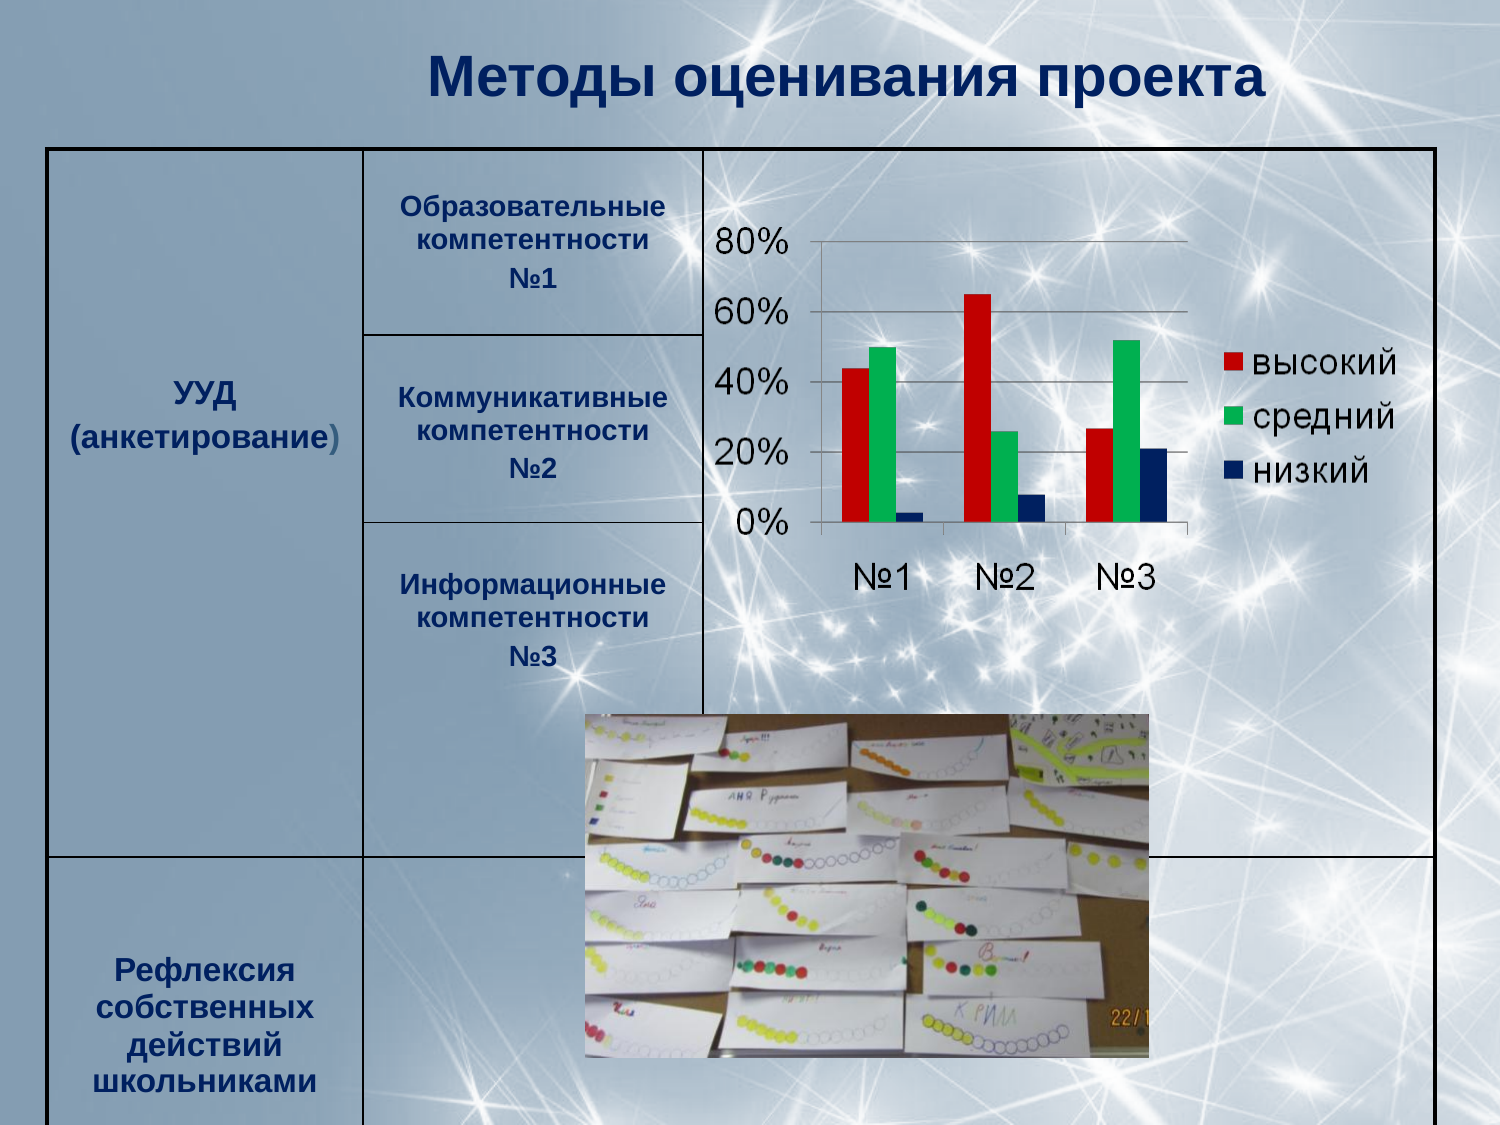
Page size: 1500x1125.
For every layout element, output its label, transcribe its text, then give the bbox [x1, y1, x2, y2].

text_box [691, 210, 1419, 622]
table_header [704, 151, 1433, 856]
table_cell [364, 858, 1433, 1125]
table_cell Информационные компетентности №3 [364, 523, 702, 856]
table_header Образовательные компетентности №1 [364, 151, 702, 334]
table_cell Коммуникативные компетентности №2 [364, 336, 686, 522]
table_header УУД (анкетирование) [49, 151, 362, 856]
text_box Методы оценивания проекта [412, 31, 1281, 116]
picture [585, 714, 1149, 1058]
table_cell Рефлексия собственных действий школьниками [49, 858, 362, 1125]
